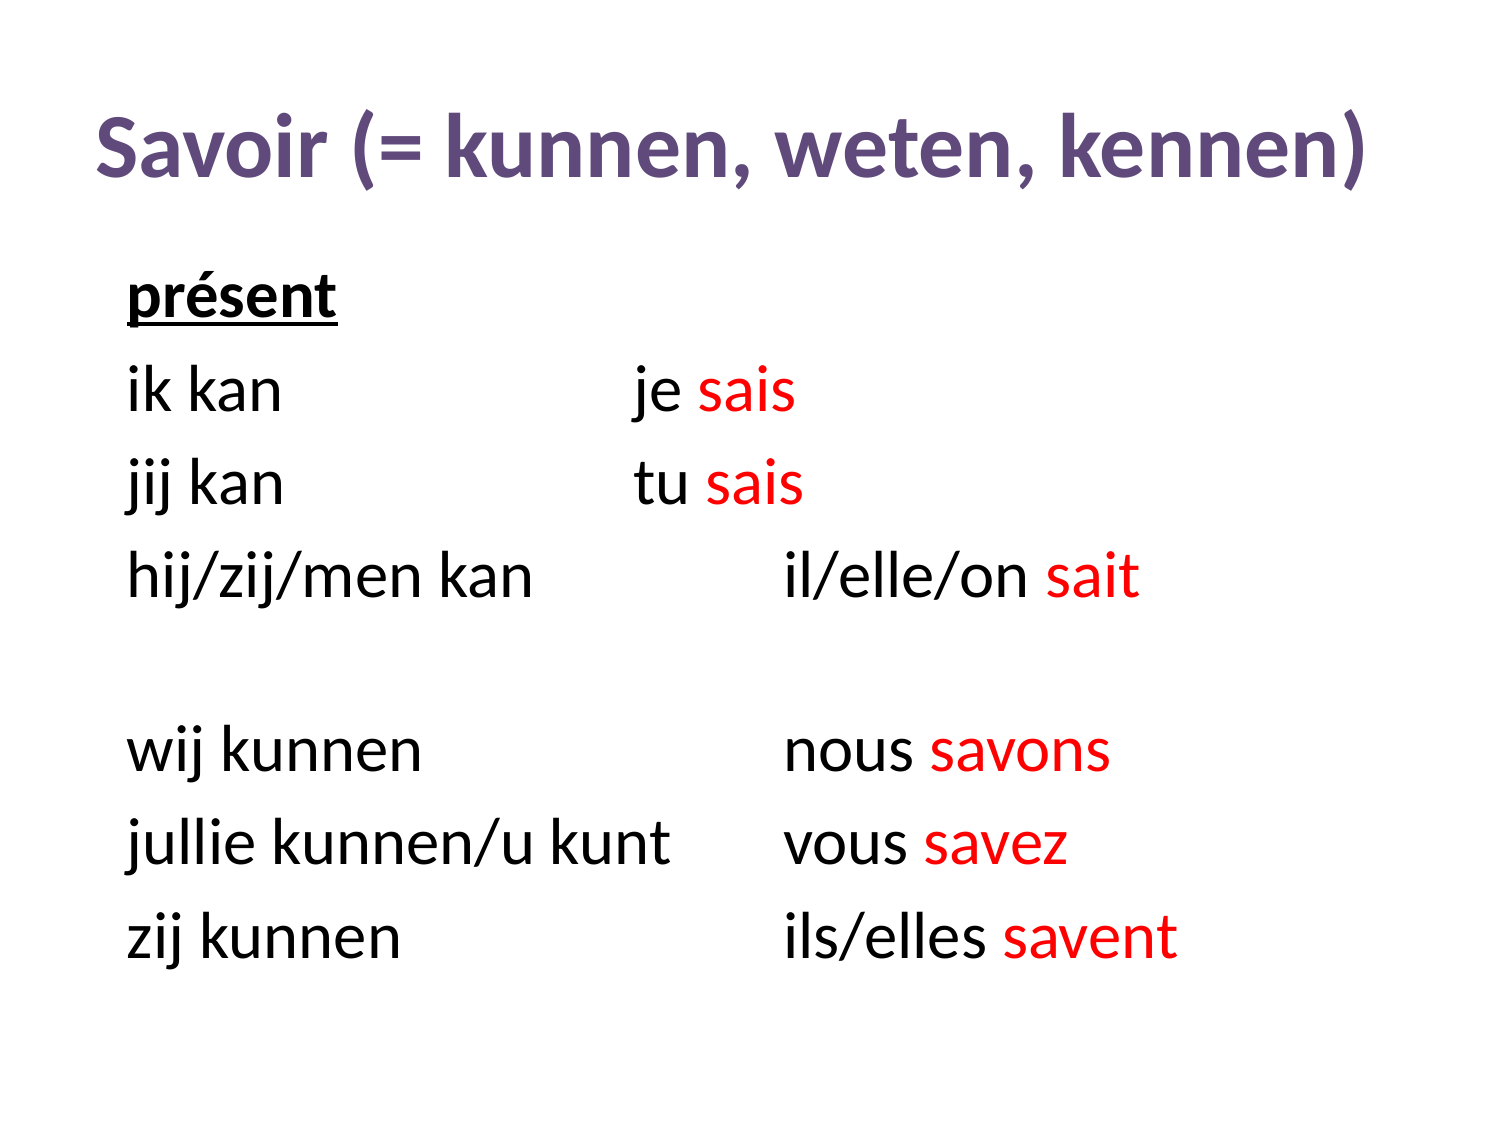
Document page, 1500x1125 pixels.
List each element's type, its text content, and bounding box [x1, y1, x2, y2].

text_box présent ik kan je sais jij kan tu sais hij/zij/men kan il/elle/on sait wij kunnen nous savons jullie kunnen/u kunt vous savez zij kunnen ils/elles savent [112, 243, 1424, 1024]
text_box Savoir (= kunnen, weten, kennen) [53, 78, 1412, 208]
